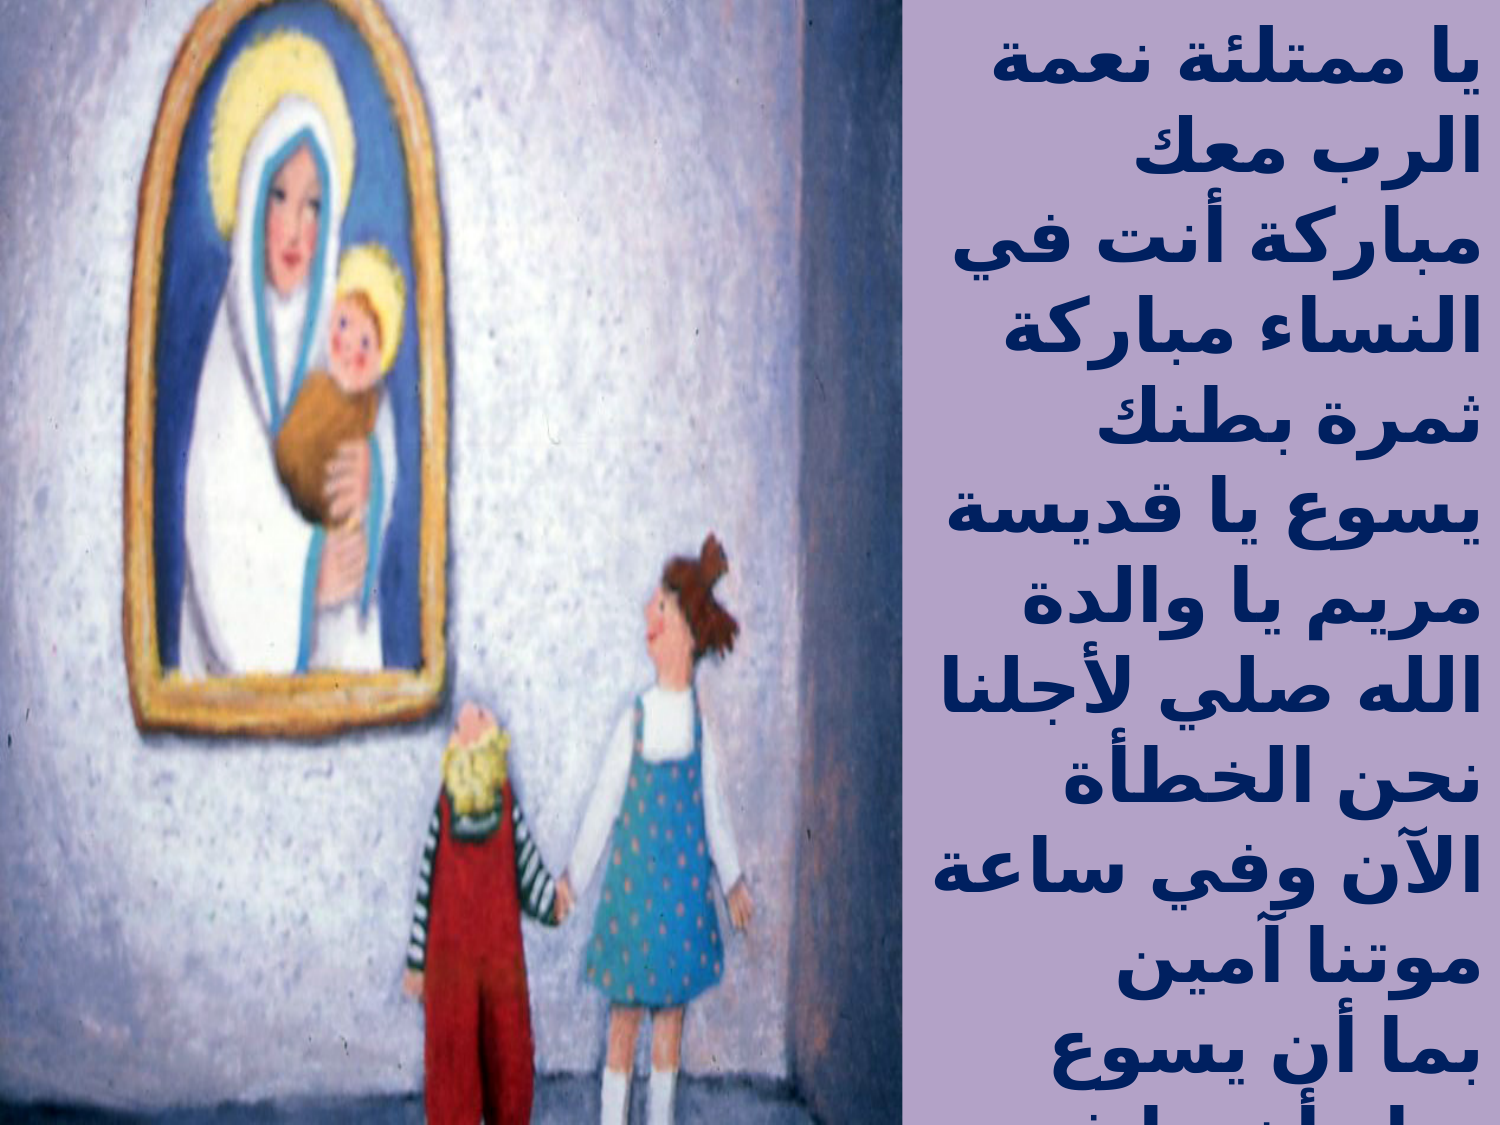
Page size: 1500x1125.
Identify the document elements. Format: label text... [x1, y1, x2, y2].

picture [0, 0, 903, 1125]
text_box يا ممتلئة نعمة الرب معك مباركة أنت في النساء مباركة ثمرة بطنك يسوع يا قديسة مريم يا والدة الله صلي لأجلنا نحن الخطأة الآن وفي ساعة موتنا آمين بما أن يسوع صار أخونا فمن الطبيعي أن تكون مريم أمه والدتنا أيضا بذلك نستطيع أن نودعها كل صلواتنا [904, 0, 1500, 1125]
